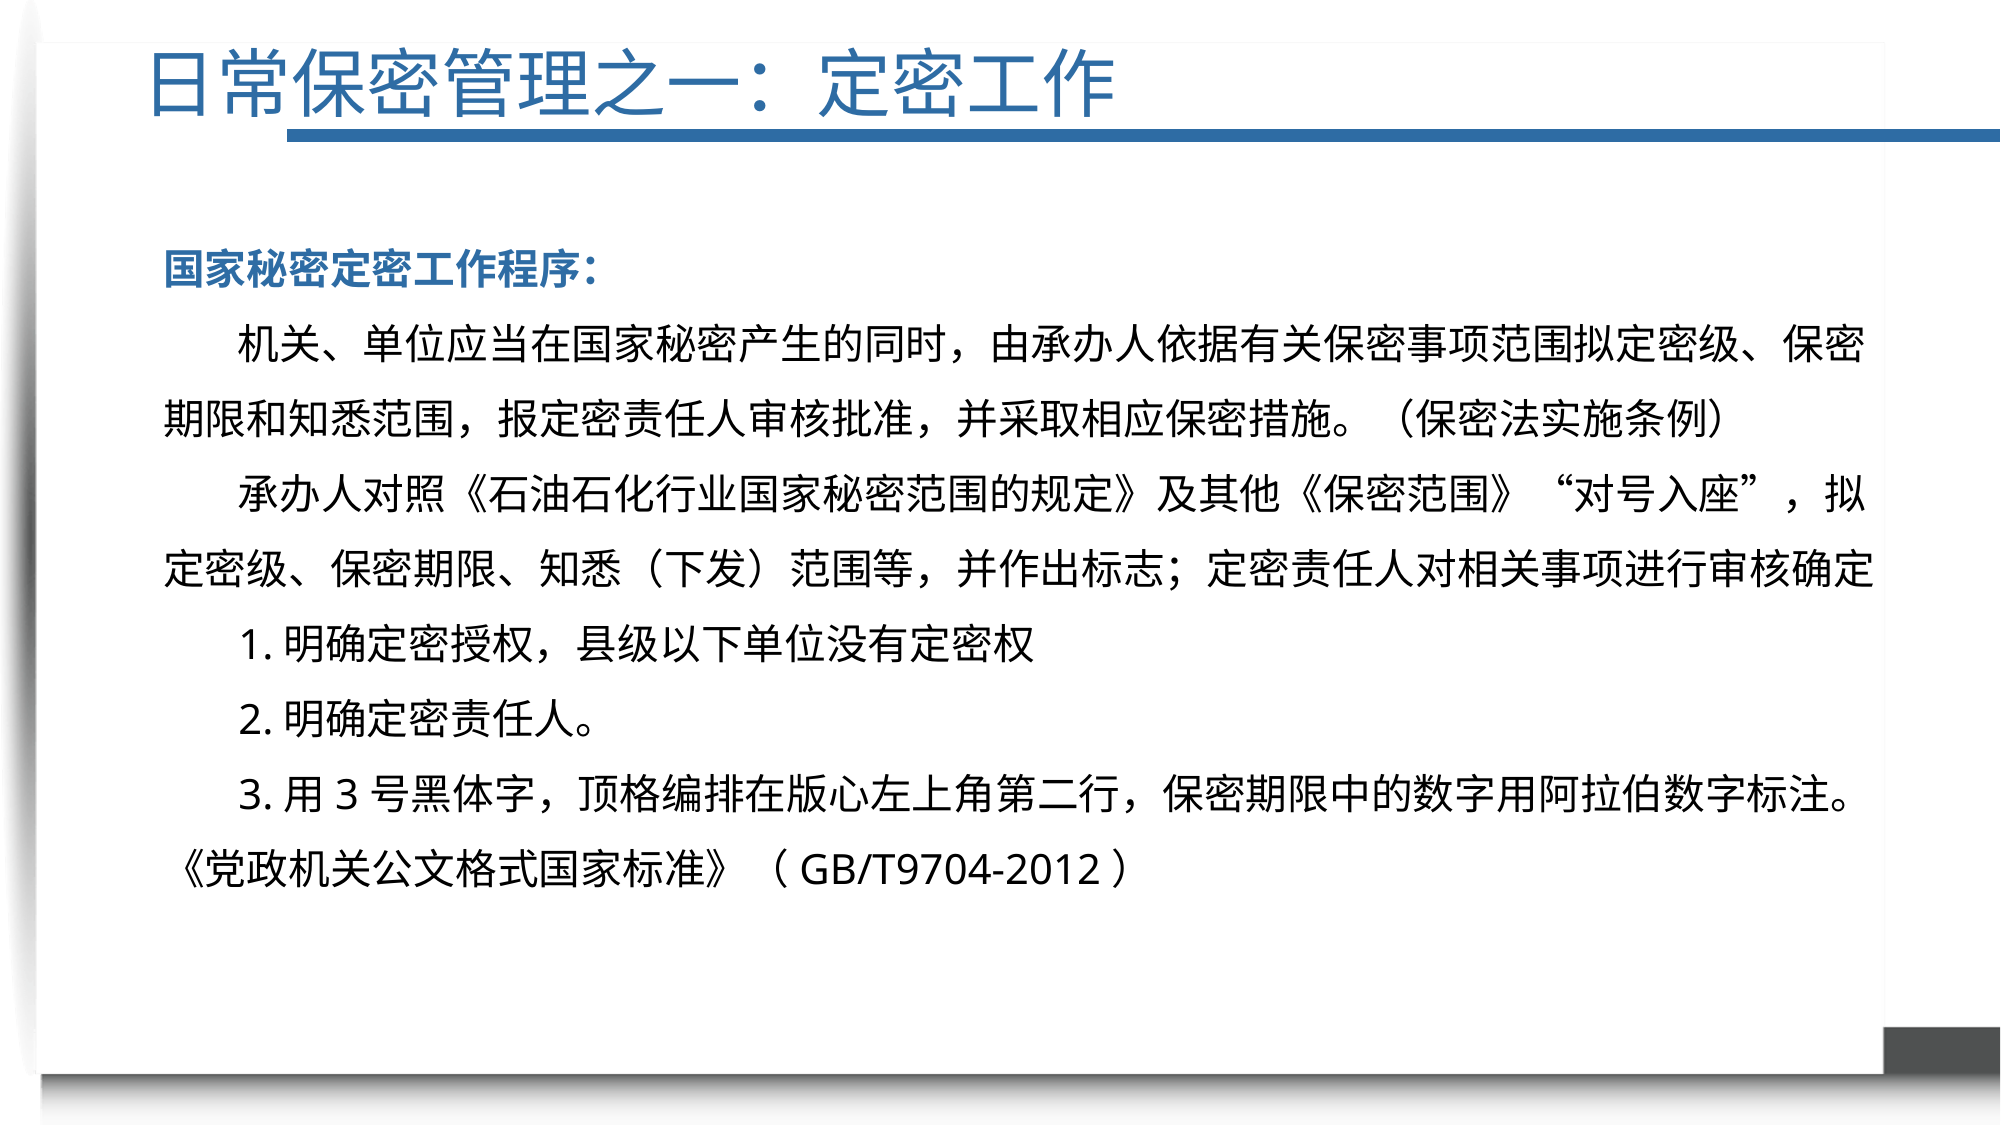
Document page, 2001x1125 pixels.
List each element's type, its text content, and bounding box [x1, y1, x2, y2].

text_box 国家秘密定密工作程序： 机关、单位应当在国家秘密产生的同时，由承办人依据有关保密事项范围拟定密级、保密期限和知悉范围，报定密责任人审核批准，并采取相应保密措施。（保密法实施条例） 承办人对照《石油石化行业国家秘密范围的规定》及其他《保密范围》“对号入座”，拟定密级、保密期限、知悉（下发）范围等，并作出标志；定密责任人对相关事项进行审核确定 1.明确定密授权，县级以下单位没有定密权 2.明确定密责任人。 3.用3号黑体字，顶格编排在版心左上角第二行，保密期限中的数字用阿拉伯数字标注。《党政机关公文格式国家标准》（GB/T9704-2012） [148, 210, 1919, 900]
text_box 日常保密管理之一：定密工作 [126, 29, 1132, 135]
picture [0, 0, 2001, 1125]
